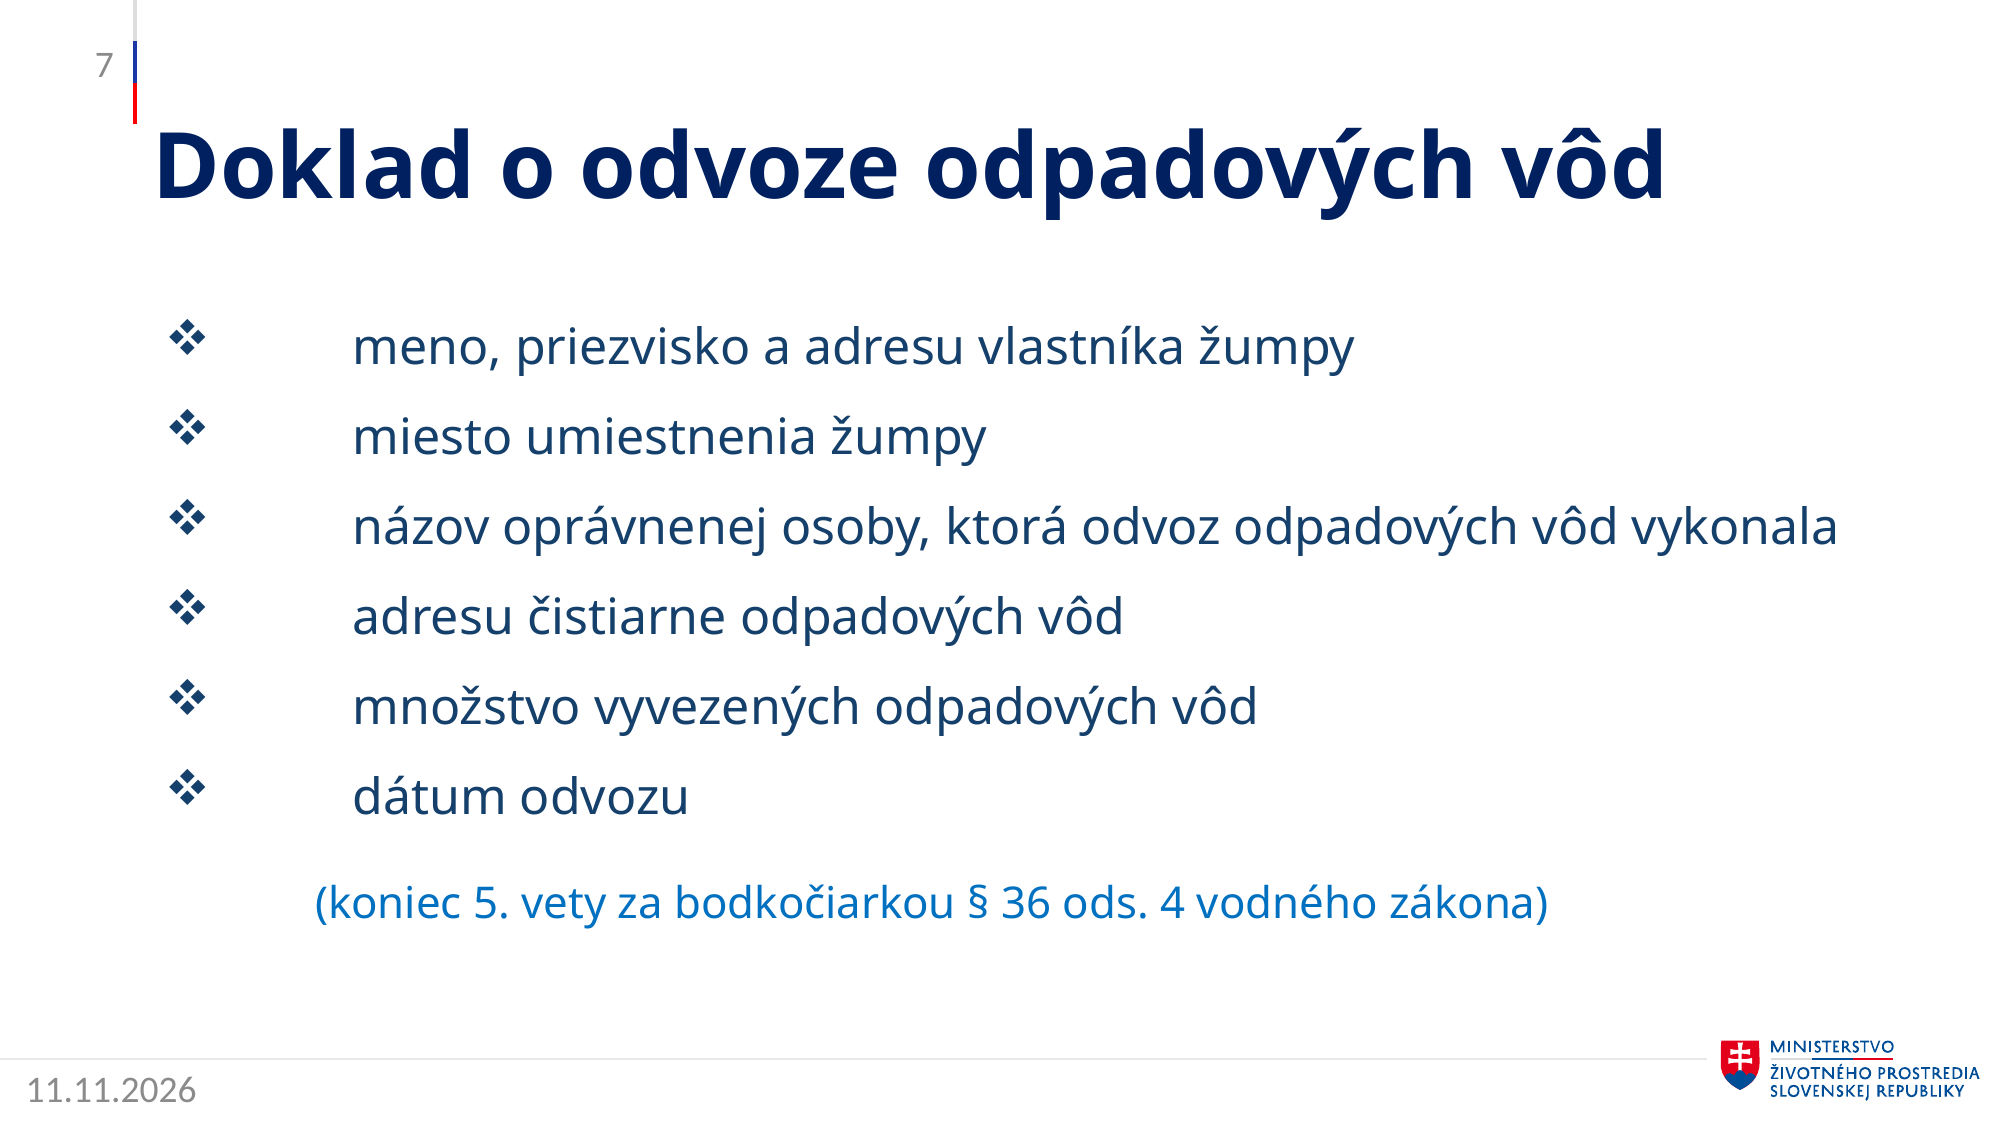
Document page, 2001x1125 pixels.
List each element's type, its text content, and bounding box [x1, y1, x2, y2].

title Doklad o odvoze odpadových vôd [137, 59, 1863, 278]
slide_number 25. 4. 2022 [10, 1058, 247, 1118]
slide_number 7 [10, 32, 129, 92]
list meno, priezvisko a adresu vlastníka žumpy miesto umiestnenia žumpy názov oprávnenej osoby, ktorá odvoz odpadových vôd vykonala adresu čistiarne odpadových vôd množstvo vyvezených odpadových vôd dátum odvozu (koniec 5. vety za bodkočiarkou § 36 ods. 4 vodného zákona) [150, 276, 1863, 1014]
